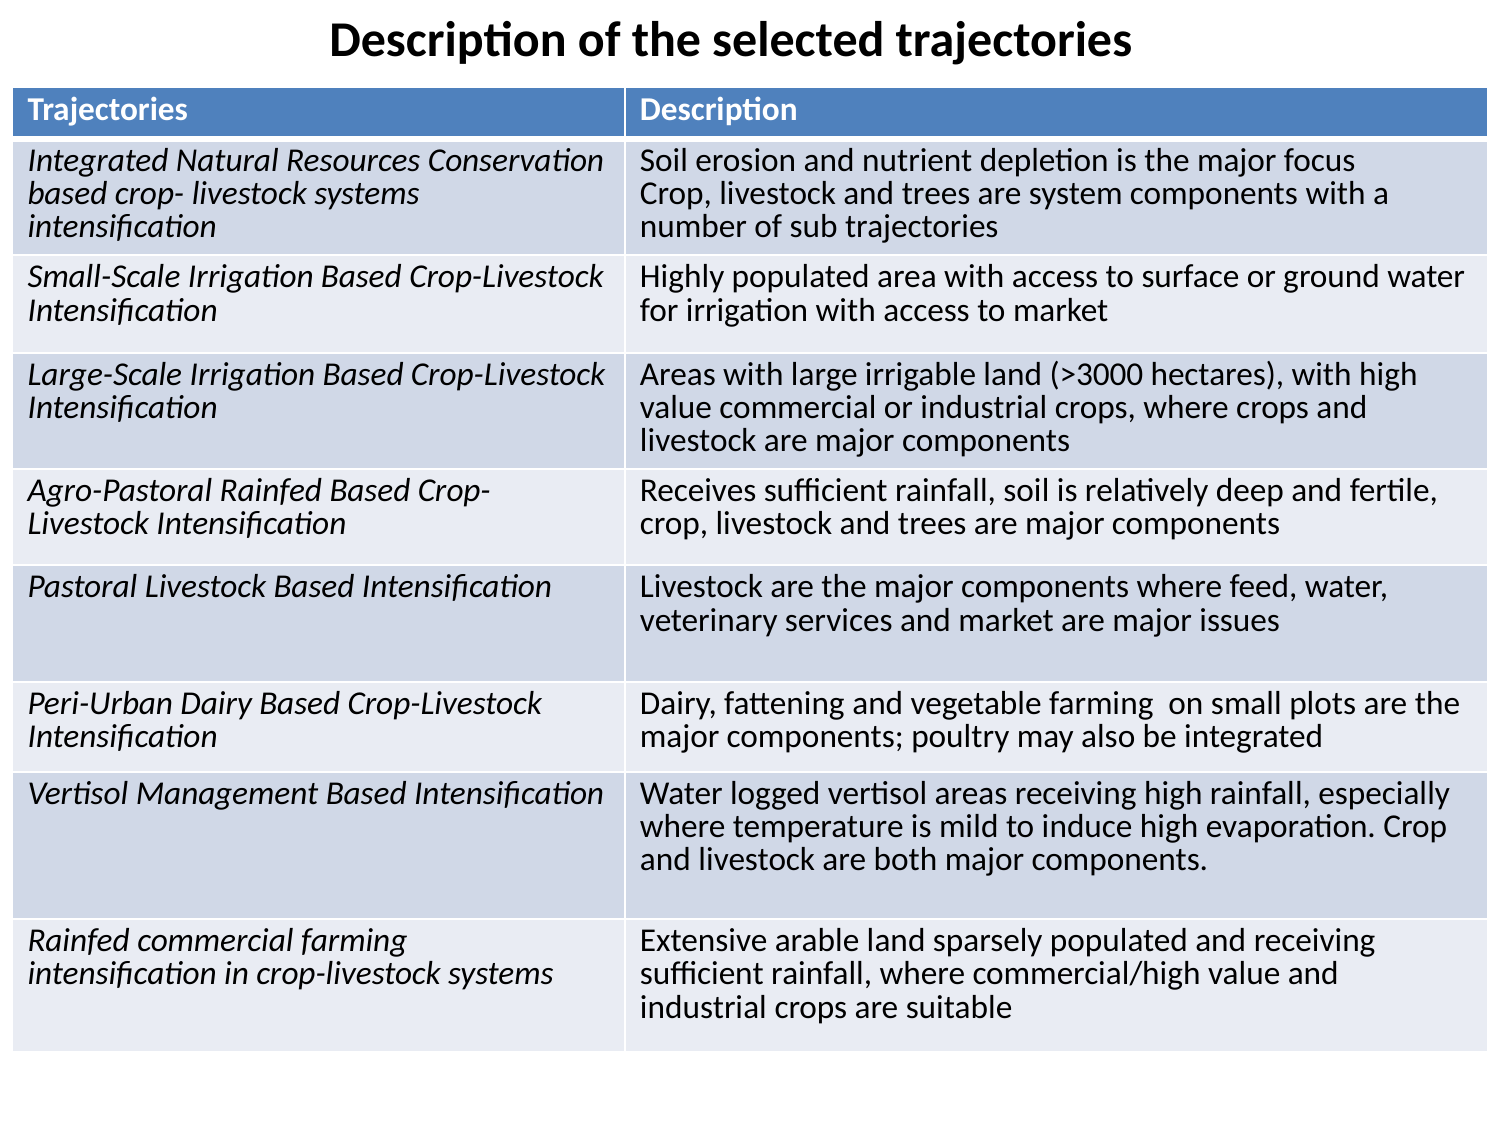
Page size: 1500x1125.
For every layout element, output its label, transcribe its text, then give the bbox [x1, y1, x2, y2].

table_cell Extensive arable land sparsely populated and receiving sufficient rainfall, where commercial/high value and industrial crops are suitable [626, 920, 1487, 1051]
table_cell Soil erosion and nutrient depletion is the major focus Crop, livestock and trees are system components with a number of sub trajectories [626, 142, 1487, 254]
table_cell Highly populated area with access to surface or ground water for irrigation with access to market [626, 256, 1487, 352]
table_cell Water logged vertisol areas receiving high rainfall, especially where temperature is mild to induce high evaporation. Crop and livestock are both major components. [626, 773, 1487, 918]
table_cell Livestock are the major components where feed, water, veterinary services and market are major issues [626, 566, 1487, 681]
table_header Description [626, 88, 1487, 136]
table_cell Agro-Pastoral Rainfed Based Crop-Livestock Intensification [13, 470, 624, 564]
table_cell Areas with large irrigable land (>3000 hectares), with high value commercial or industrial crops, where crops and livestock are major components [626, 354, 1487, 468]
table_cell Peri-Urban Dairy Based Crop-Livestock Intensification [13, 683, 624, 771]
table_cell Vertisol Management Based Intensification [13, 773, 624, 918]
table_cell Rainfed commercial farming intensification in crop-livestock systems [13, 920, 624, 1051]
table_cell Integrated Natural Resources Conservation based crop- livestock systems intensification [13, 142, 624, 254]
table_cell Receives sufficient rainfall, soil is relatively deep and fertile, crop, livestock and trees are major components [626, 470, 1487, 564]
table_cell Small-Scale Irrigation Based Crop-Livestock Intensification [13, 256, 624, 352]
table_cell Large-Scale Irrigation Based Crop-Livestock Intensification [13, 354, 624, 468]
title Description of the selected trajectories [62, 0, 1400, 100]
table_cell Dairy, fattening and vegetable farming on small plots are the major components; poultry may also be integrated [626, 683, 1487, 771]
table_cell Pastoral Livestock Based Intensification [13, 566, 624, 681]
table_header Trajectories [13, 88, 624, 136]
